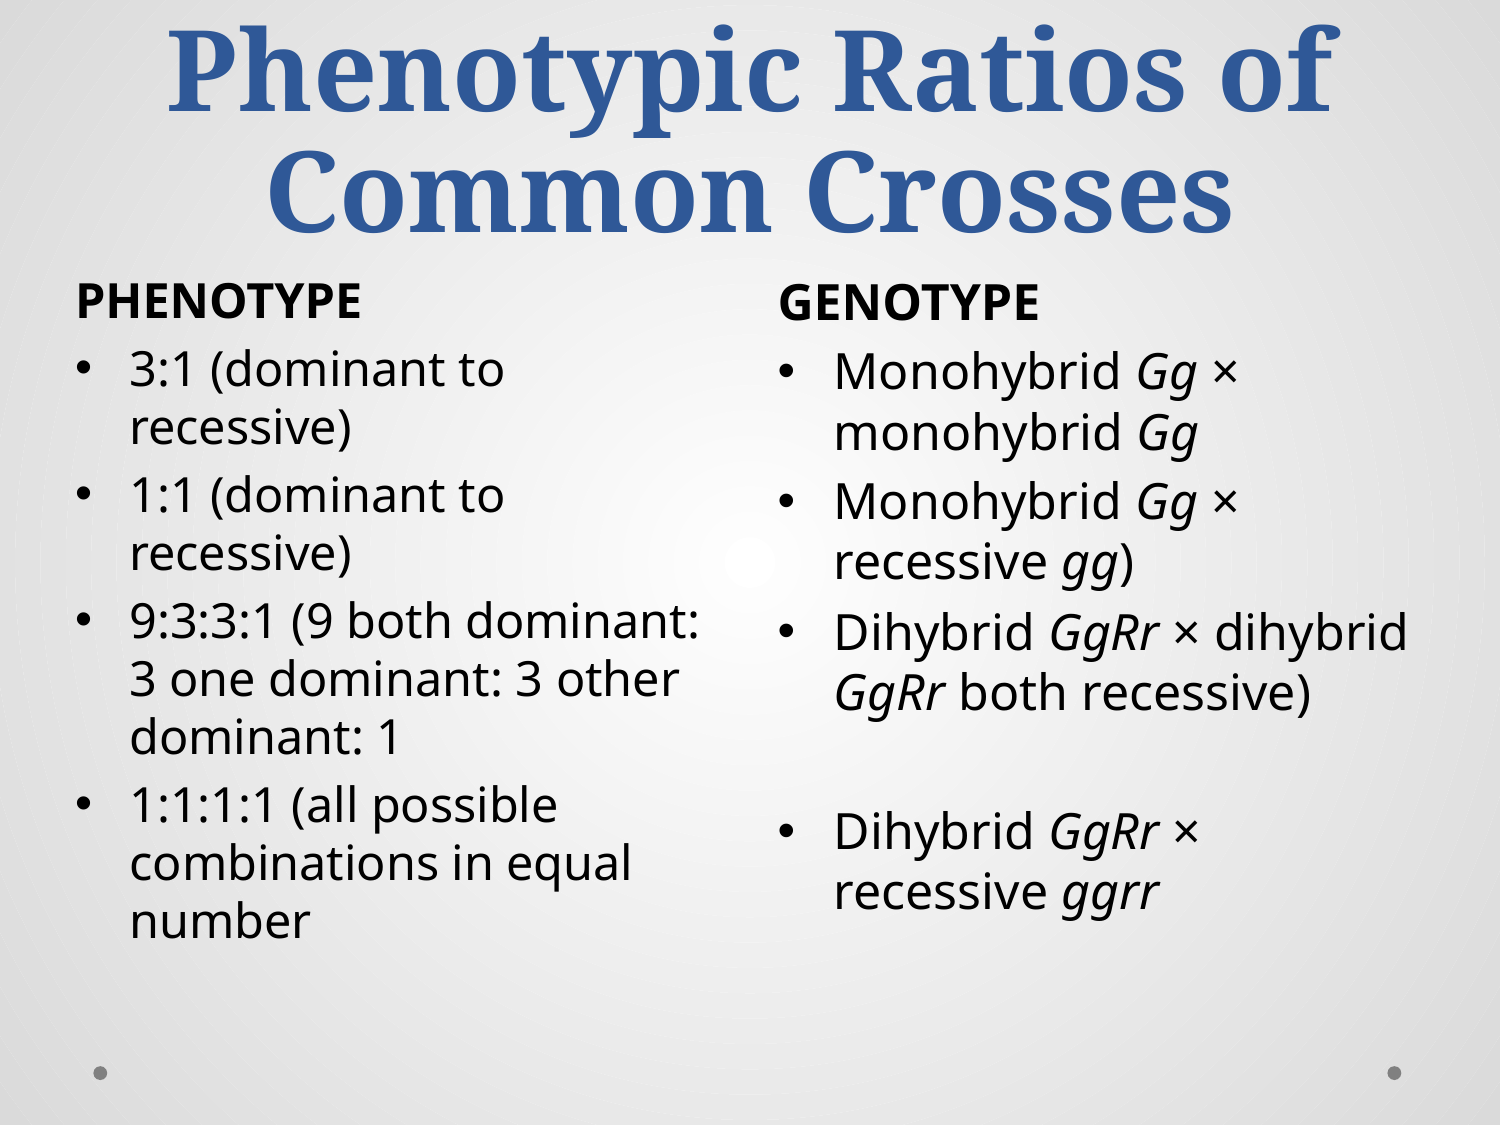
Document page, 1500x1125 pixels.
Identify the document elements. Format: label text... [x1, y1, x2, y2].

list PHENOTYPE 3:1 (dominant to recessive) 1:1 (dominant to recessive) 9:3:3:1 (9 both dominant: 3 one dominant: 3 other dominant: 1 1:1:1:1 (all possible combinations in equal number [60, 262, 723, 1005]
list GENOTYPE Monohybrid Gg × monohybrid Gg Monohybrid Gg × recessive gg) Dihybrid GgRr × dihybrid GgRr both recessive) Dihybrid GgRr × recessive ggrr [762, 262, 1425, 1005]
title Phenotypic Ratios of Common Crosses [75, 0, 1425, 263]
